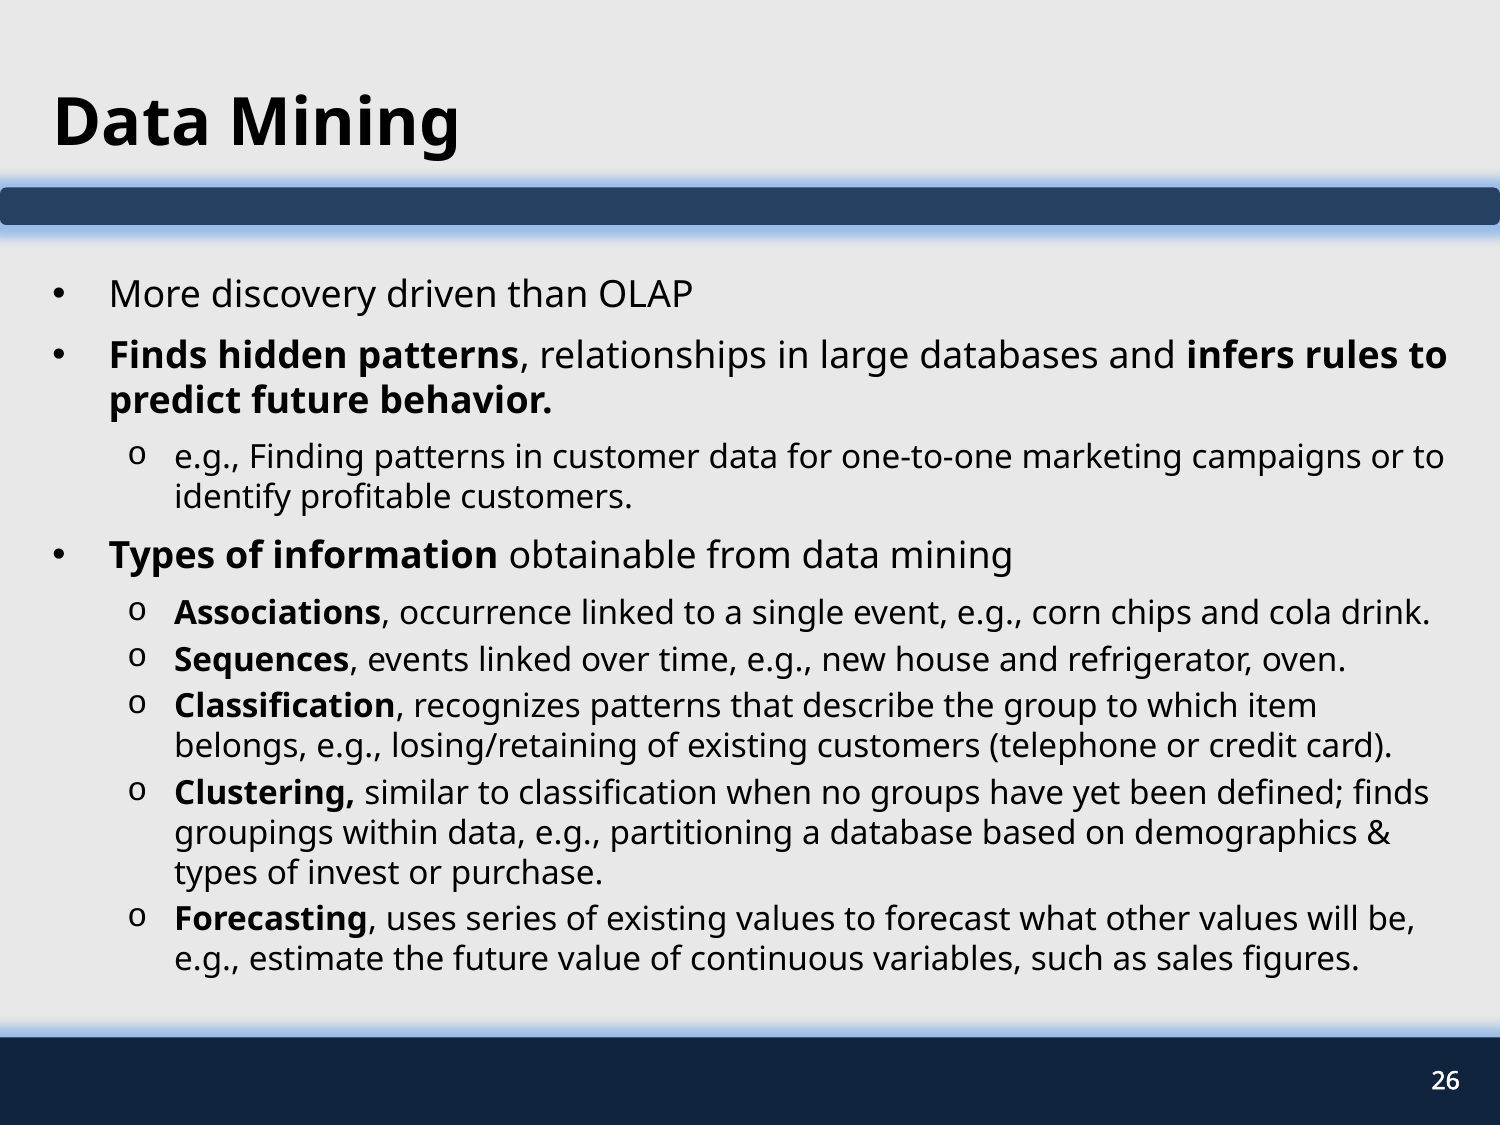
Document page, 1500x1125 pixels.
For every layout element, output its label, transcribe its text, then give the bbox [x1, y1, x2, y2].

list More discovery driven than OLAP Finds hidden patterns, relationships in large databases and infers rules to predict future behavior. e.g., Finding patterns in customer data for one-to-one marketing campaigns or to identify profitable customers. Types of information obtainable from data mining Associations, occurrence linked to a single event, e.g., corn chips and cola drink. Sequences, events linked over time, e.g., new house and refrigerator, oven. Classification, recognizes patterns that describe the group to which item belongs, e.g., losing/retaining of existing customers (telephone or credit card). Clustering, similar to classification when no groups have yet been defined; finds groupings within data, e.g., partitioning a database based on demographics & types of invest or purchase. Forecasting, uses series of existing values to forecast what other values will be, e.g., estimate the future value of continuous variables, such as sales figures. [37, 262, 1475, 1013]
title Data Mining [37, 62, 1338, 176]
slide_number 26 [1412, 1050, 1475, 1113]
